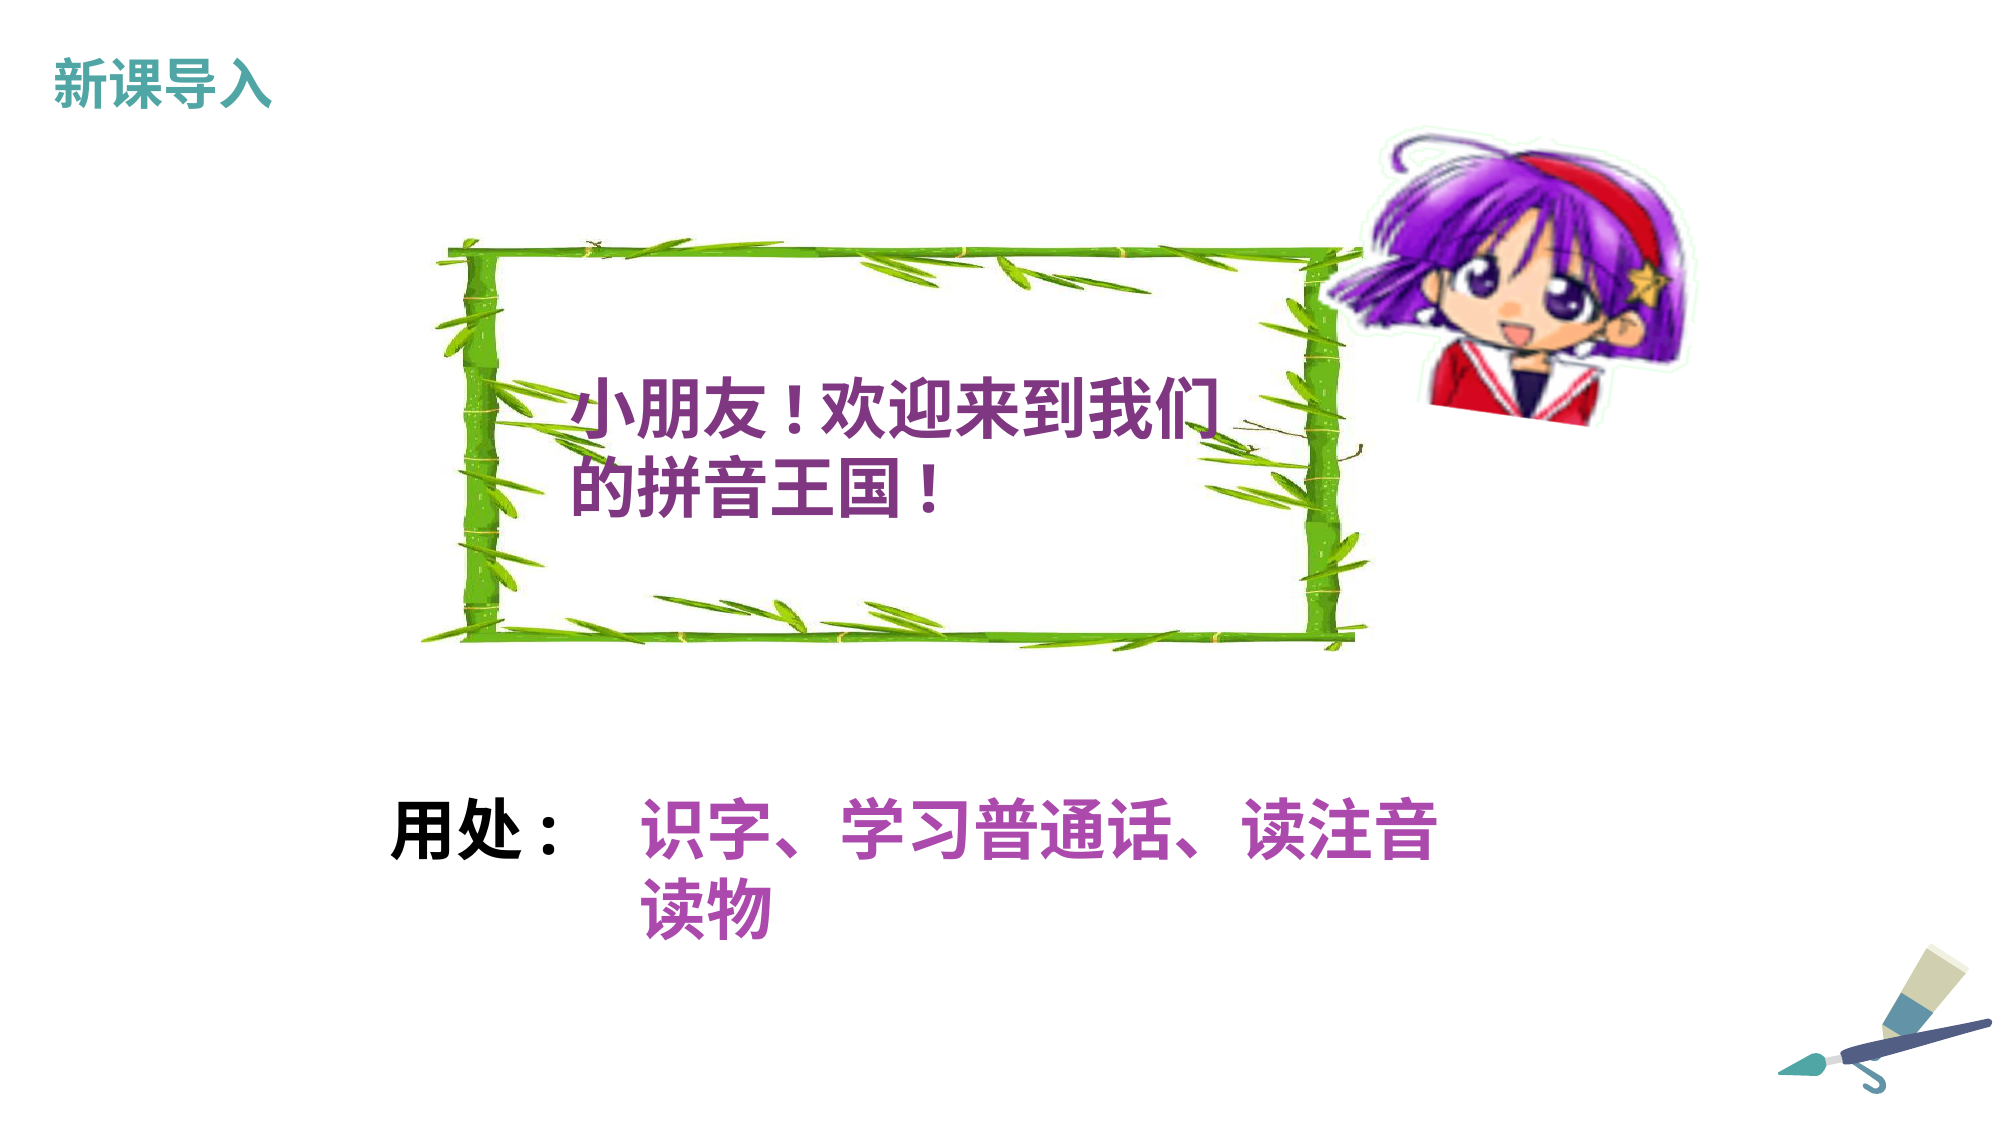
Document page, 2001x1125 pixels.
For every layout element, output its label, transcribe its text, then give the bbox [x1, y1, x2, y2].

picture [421, 110, 1717, 660]
text_box 识字、学习普通话、读注音读物 [624, 780, 1503, 956]
text_box 用处: [374, 780, 624, 876]
text_box 新课导入 [38, 42, 289, 124]
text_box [1811, 945, 1974, 1125]
